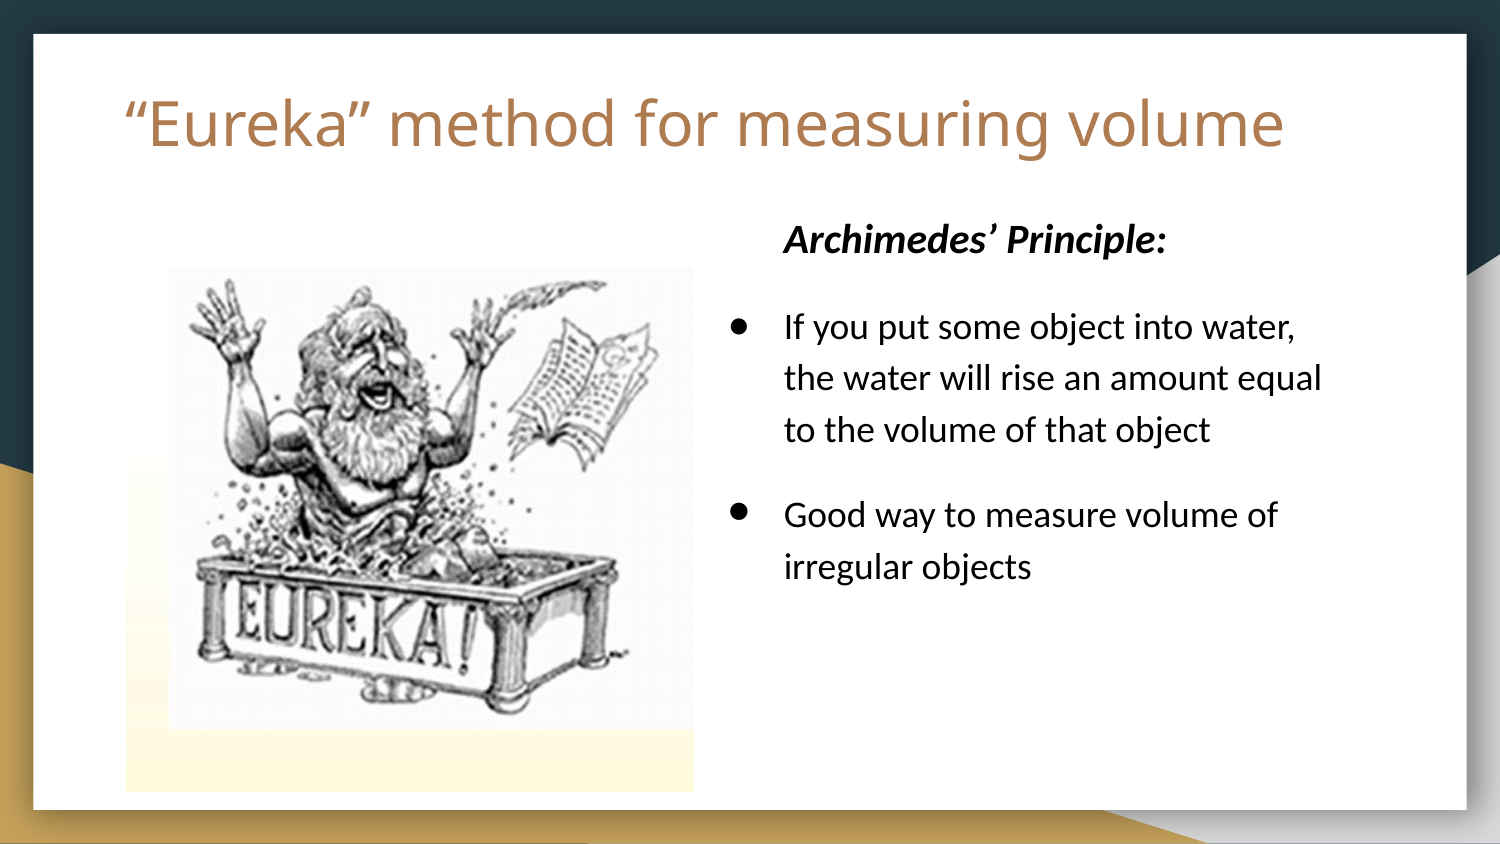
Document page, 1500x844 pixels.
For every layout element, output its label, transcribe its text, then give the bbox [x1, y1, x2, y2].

text_box Archimedes’ Principle: If you put some object into water, the water will rise an amount equal to the volume of that object Good way to measure volume of irregular objects [693, 189, 1352, 739]
picture [126, 200, 694, 792]
title “Eureka” method for measuring volume [110, 68, 1342, 202]
